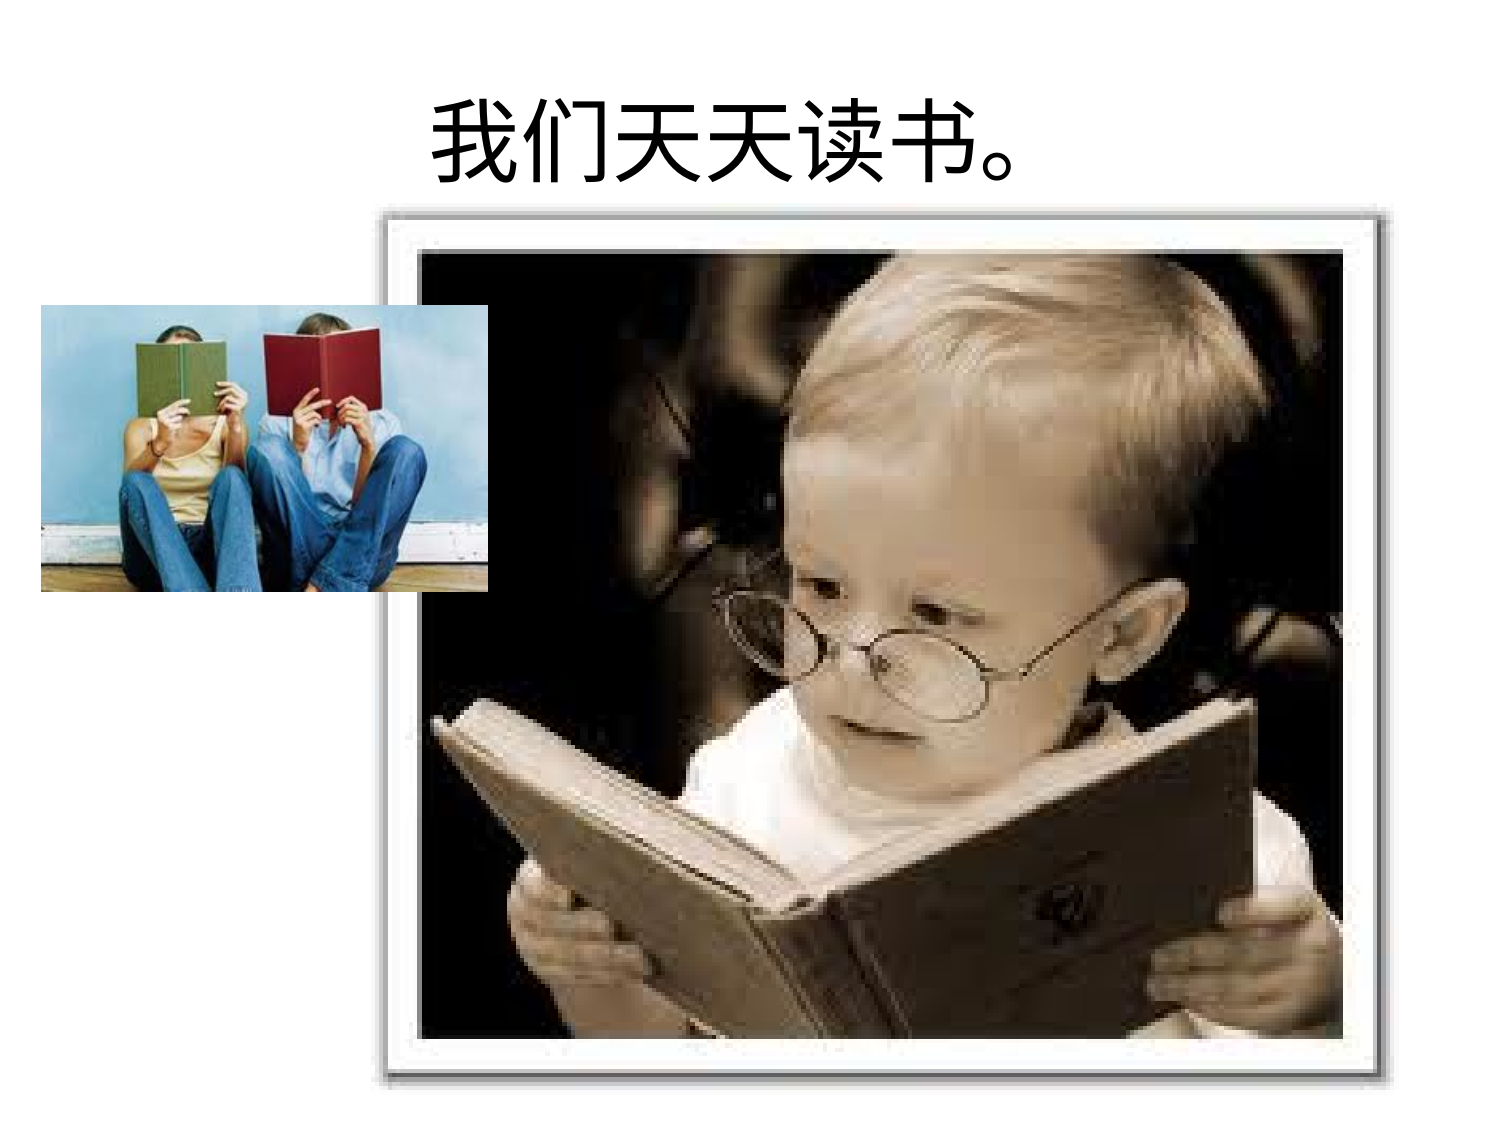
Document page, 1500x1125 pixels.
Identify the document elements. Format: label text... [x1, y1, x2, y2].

title 我们天天读书。 [75, 45, 1425, 203]
picture [41, 305, 489, 592]
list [74, 203, 1500, 1095]
